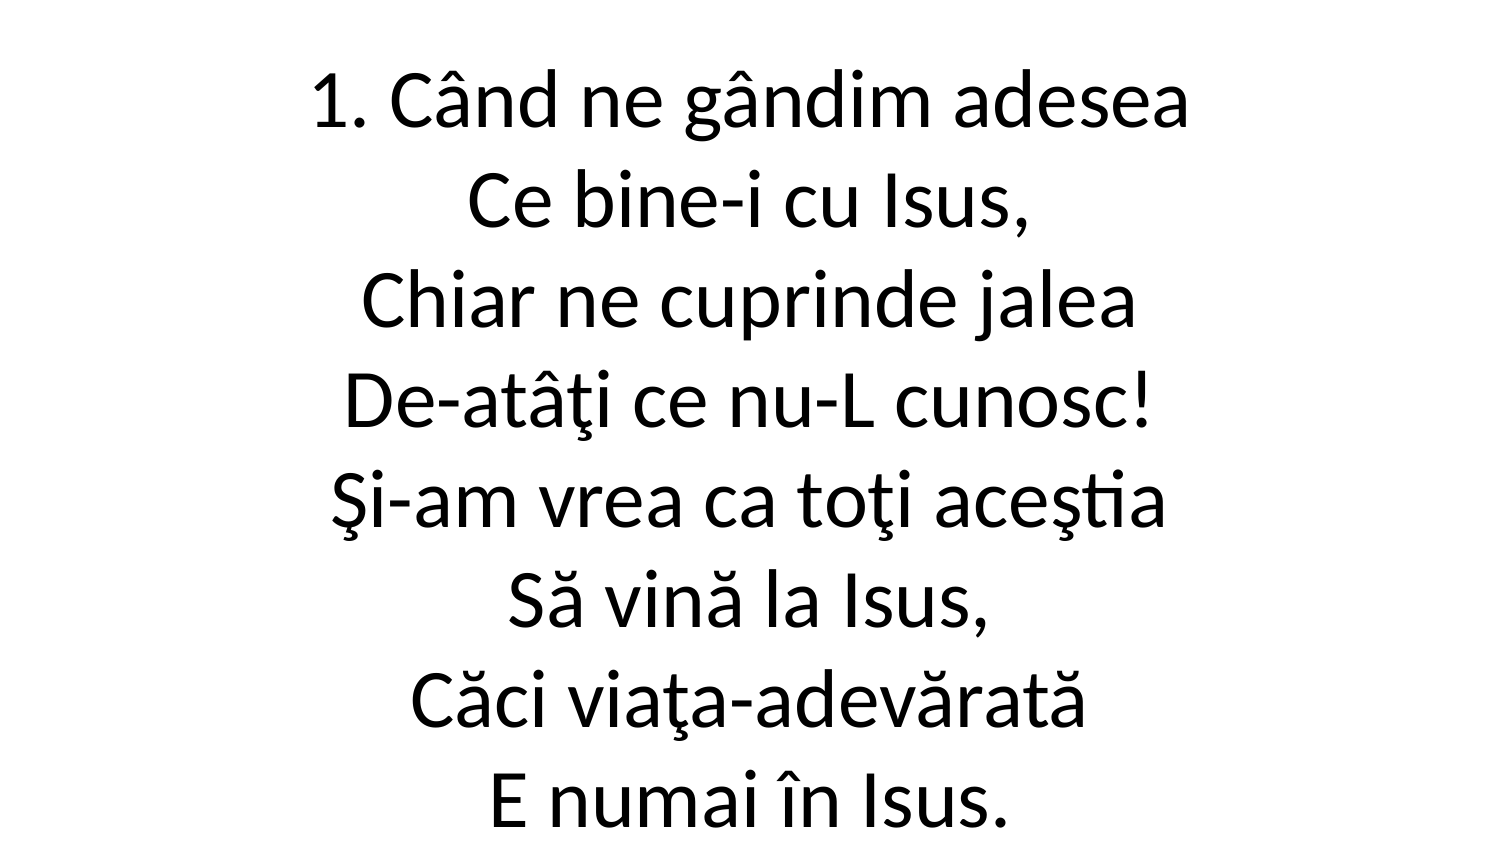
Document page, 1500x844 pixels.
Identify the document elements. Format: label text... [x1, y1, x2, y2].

text_box 1. Când ne gândim adesea Ce bine-i cu Isus, Chiar ne cuprinde jalea De-atâţi ce nu-L cunosc! Şi-am vrea ca toţi aceştia Să vină la Isus, Căci viaţa-adevărată E numai în Isus. [292, 0, 1208, 844]
